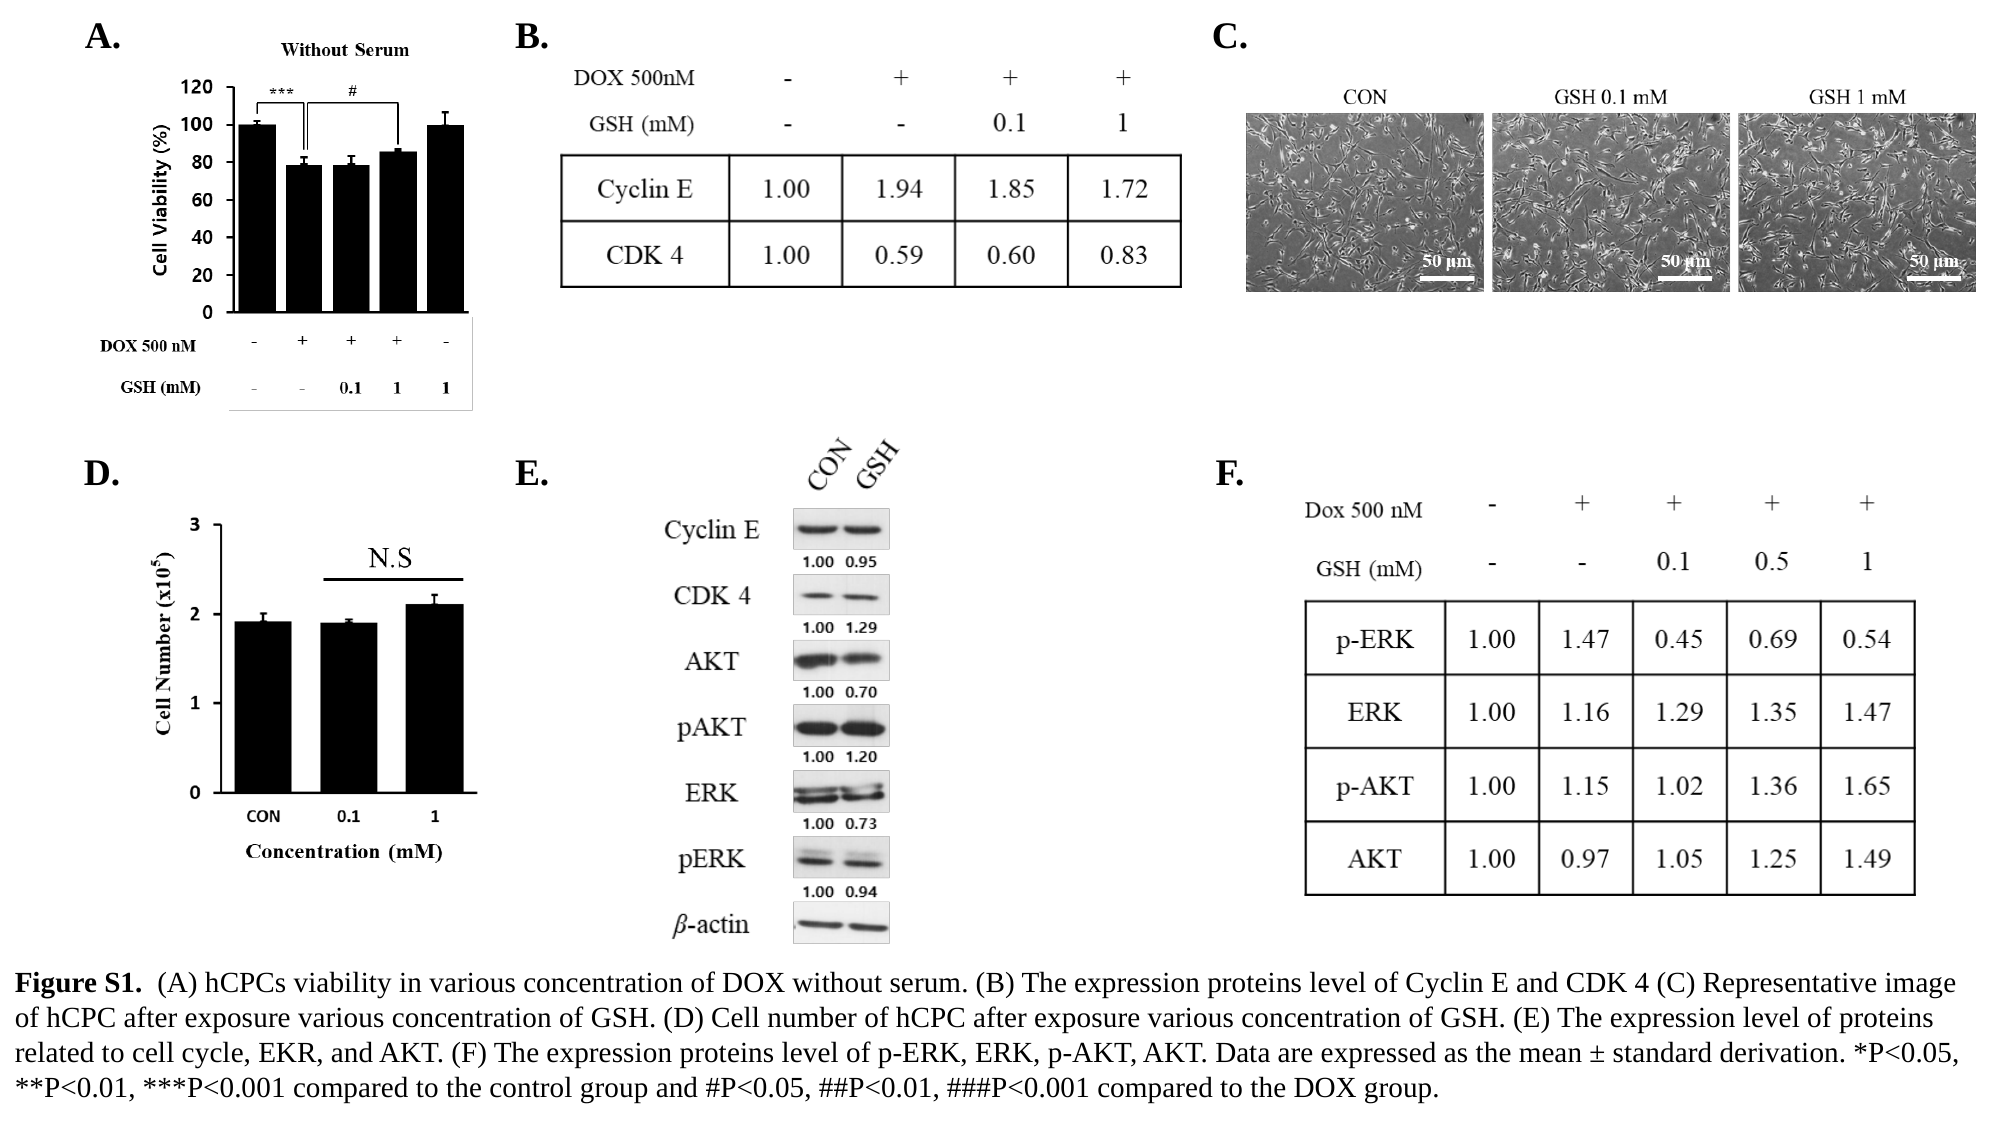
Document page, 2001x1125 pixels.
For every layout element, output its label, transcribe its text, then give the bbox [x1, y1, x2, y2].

text_box A. [70, 4, 137, 64]
text_box F. [1200, 440, 1260, 472]
picture [1246, 75, 1976, 292]
picture [88, 31, 1183, 414]
text_box B. [500, 4, 565, 51]
text_box E. [500, 440, 565, 501]
text_box Figure S1. (A) hCPCs viability in various concentration of DOX without serum. (B) The expression proteins level of Cyclin E and CDK 4 (C) Representative image of hCPC after exposure various concentration of GSH. (D) Cell number of hCPC after exposure various concentration of GSH. (E) The expression level of proteins related to cell cycle, EKR, and AKT. (F) The expression proteins level of p-ERK, ERK, p-AKT, AKT. Data are expressed as the mean ± standard derivation. *P<0.05, **P<0.01, ***P<0.001 compared to the control group and #P<0.05, ##P<0.01, ###P<0.001 compared to the DOX group. [0, 956, 2000, 1111]
picture [1196, 472, 1917, 897]
text_box C. [1197, 4, 1264, 64]
picture [645, 413, 929, 957]
picture [137, 511, 479, 877]
text_box D. [68, 440, 136, 501]
